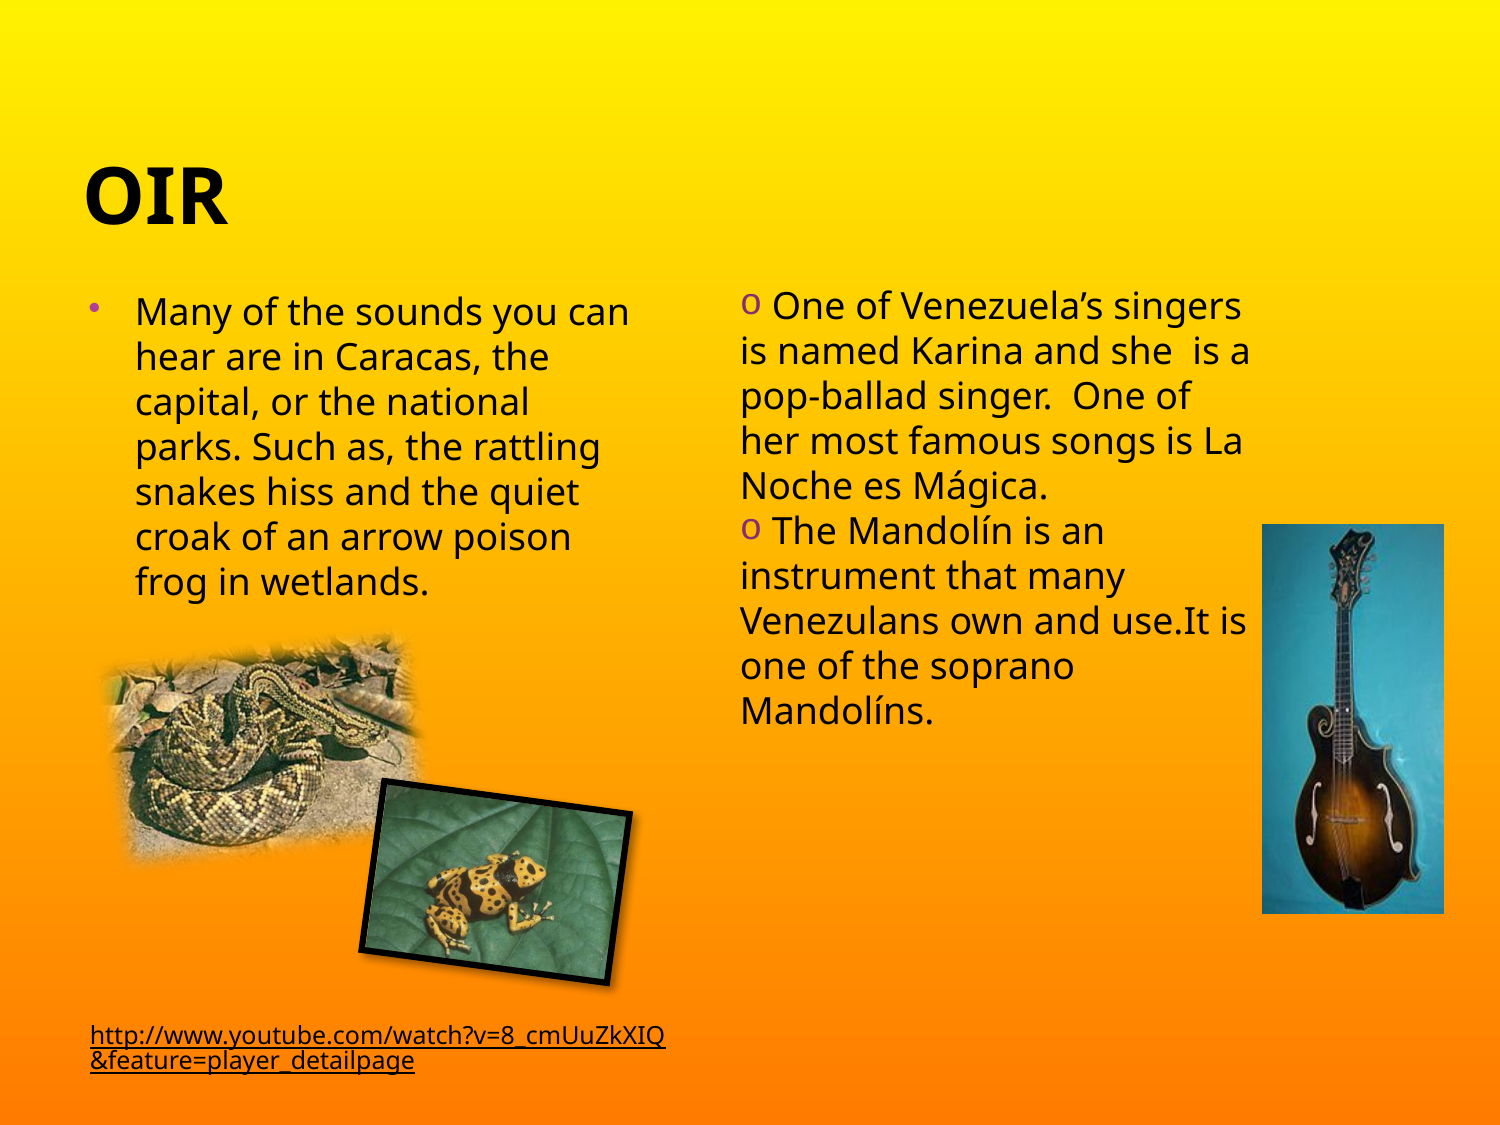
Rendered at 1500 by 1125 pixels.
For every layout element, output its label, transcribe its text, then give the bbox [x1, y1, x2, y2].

text_box One of Venezuela’s singers is named Karina and she is a pop-ballad singer. One of her most famous songs is La Noche es Mágica. The Mandolín is an instrument that many Venezulans own and use.It is one of the soprano Mandolíns. [725, 274, 1275, 830]
picture [99, 636, 617, 965]
picture [565, 973, 604, 979]
picture [1262, 524, 1445, 915]
title oir [75, 52, 1263, 240]
text_box http://www.youtube.com/watch?v=8_cmUuZkXIQ&feature=player_detailpage [74, 1012, 688, 1092]
list [685, 280, 1263, 988]
list Many of the sounds you can hear are in Caracas, the capital, or the national parks. Such as, the rattling snakes hiss and the quiet croak of an arrow poison frog in wetlands. [75, 280, 653, 956]
picture [437, 792, 479, 798]
picture [621, 817, 625, 847]
